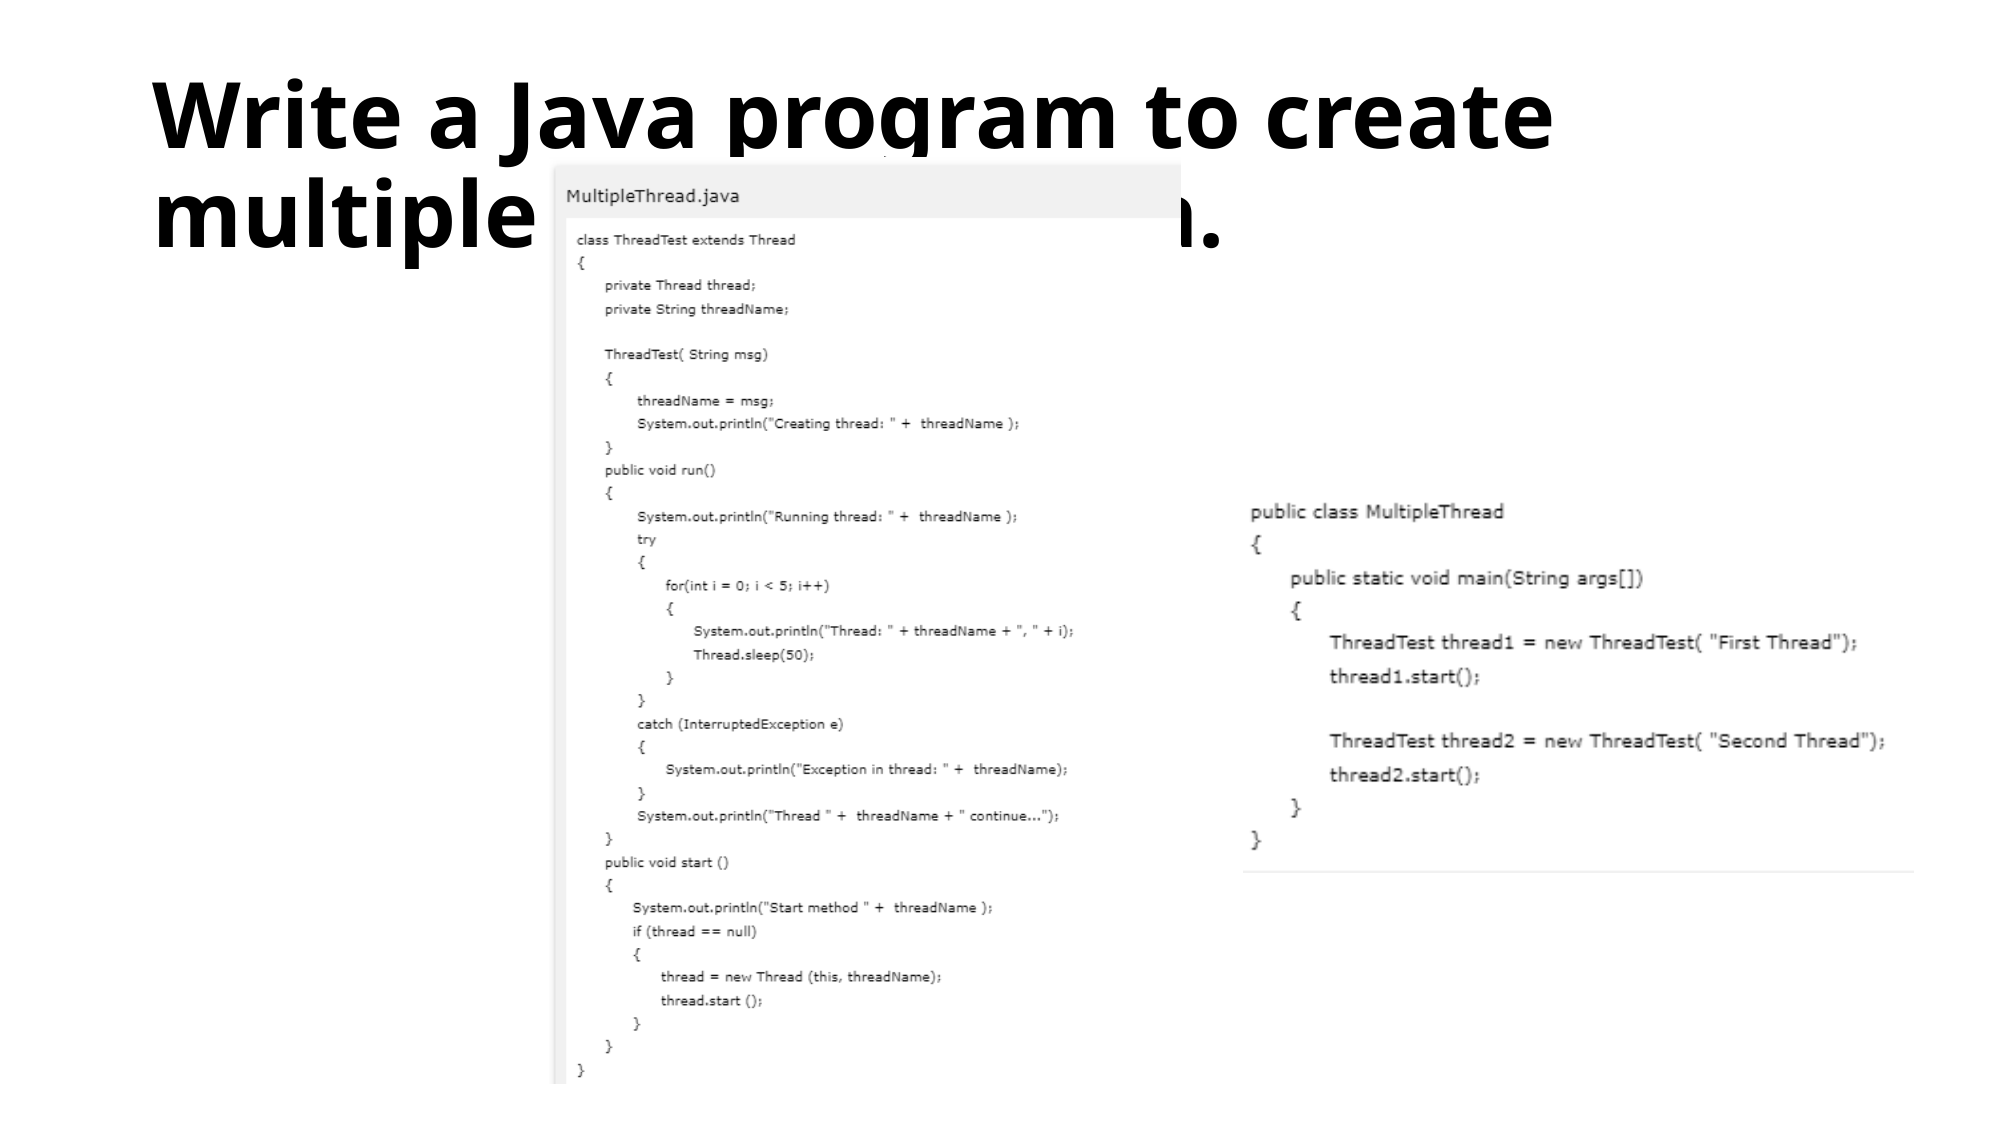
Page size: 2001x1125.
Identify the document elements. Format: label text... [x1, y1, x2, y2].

picture [1243, 494, 1914, 873]
title Write a Java program to create multiple thread in Java. [137, 59, 1863, 278]
picture [549, 157, 1181, 1084]
